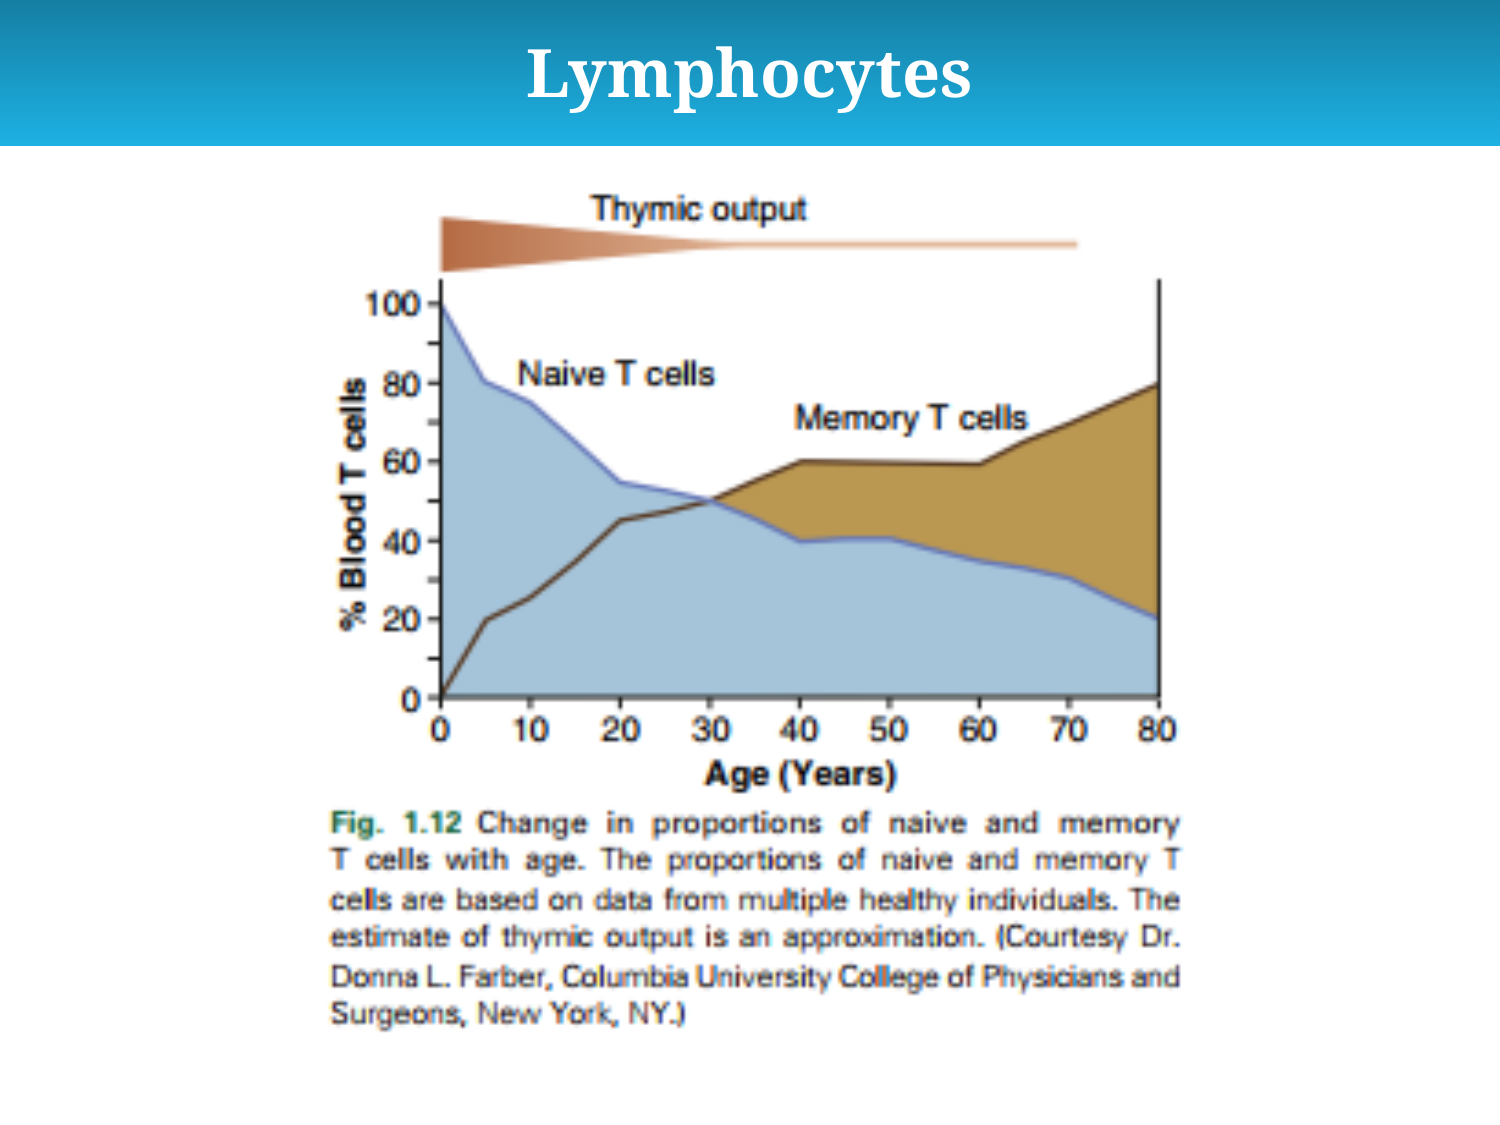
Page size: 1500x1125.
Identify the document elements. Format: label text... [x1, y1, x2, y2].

picture [300, 141, 1200, 1047]
text_box Lymphocytes [0, 0, 1500, 146]
